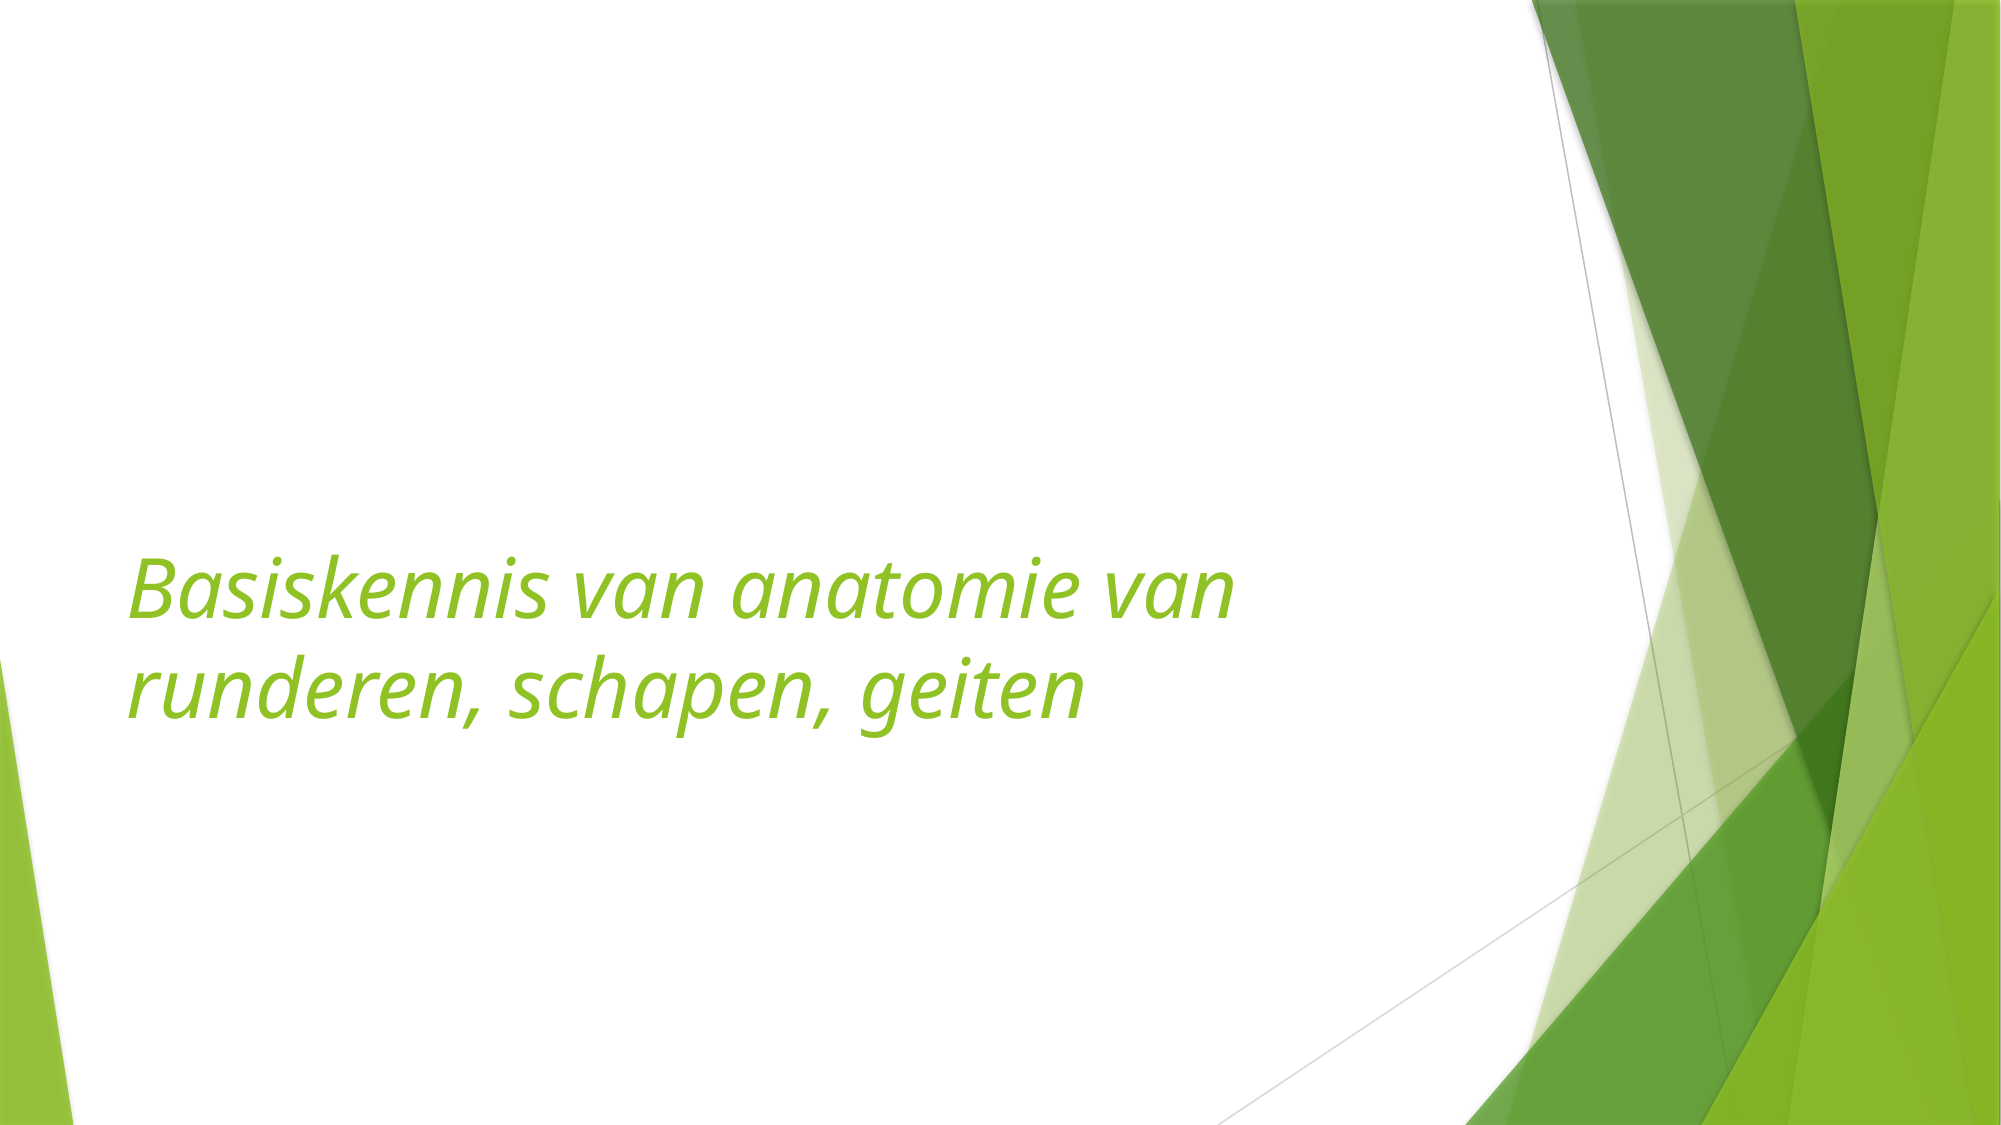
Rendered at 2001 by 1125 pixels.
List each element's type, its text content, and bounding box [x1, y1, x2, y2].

title Basiskennis van anatomie van runderen, schapen, geiten [111, 443, 1522, 743]
